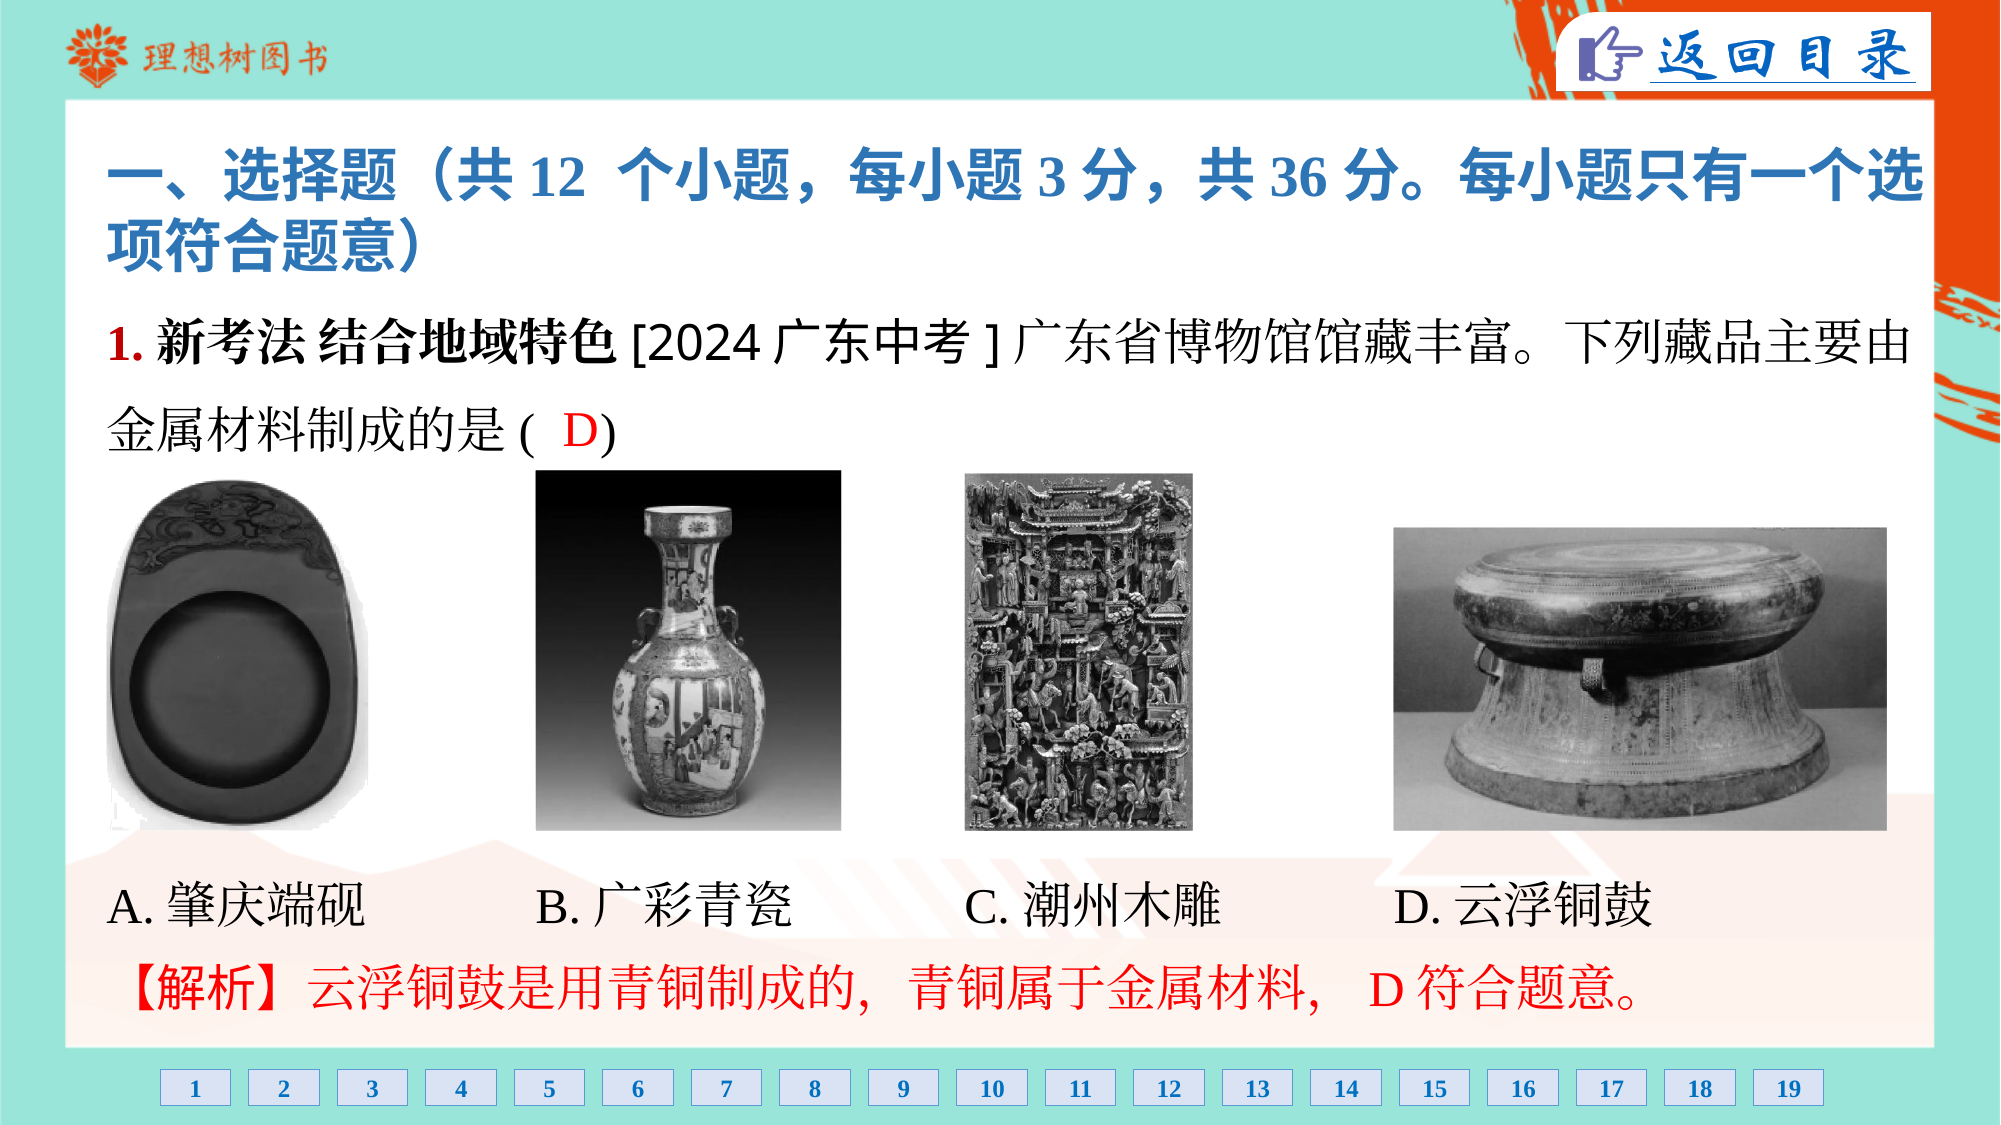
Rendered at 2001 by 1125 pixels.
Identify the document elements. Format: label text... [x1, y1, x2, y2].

text_box D [544, 368, 617, 448]
picture [0, 0, 2000, 1125]
text_box 一、选择题（共12 个小题，每小题3分，共36分。每小题只有一个选 项符合题意） [106, 137, 1895, 278]
text_box D.云浮铜鼓 [1393, 845, 1893, 924]
text_box B.广彩青瓷 [535, 845, 964, 924]
text_box A.肇庆端砚 [106, 845, 535, 924]
text_box 【解析】云浮铜鼓是用青铜制成的，青铜属于金属材料，D符合题意。 [106, 928, 1895, 1007]
text_box 1.新考法 结合地域特色[2024广东中考]广东省博物馆馆藏丰富。下列藏品主要由 金属材料制成的是( ) [106, 279, 1895, 449]
text_box C.潮州木雕 [964, 845, 1393, 924]
